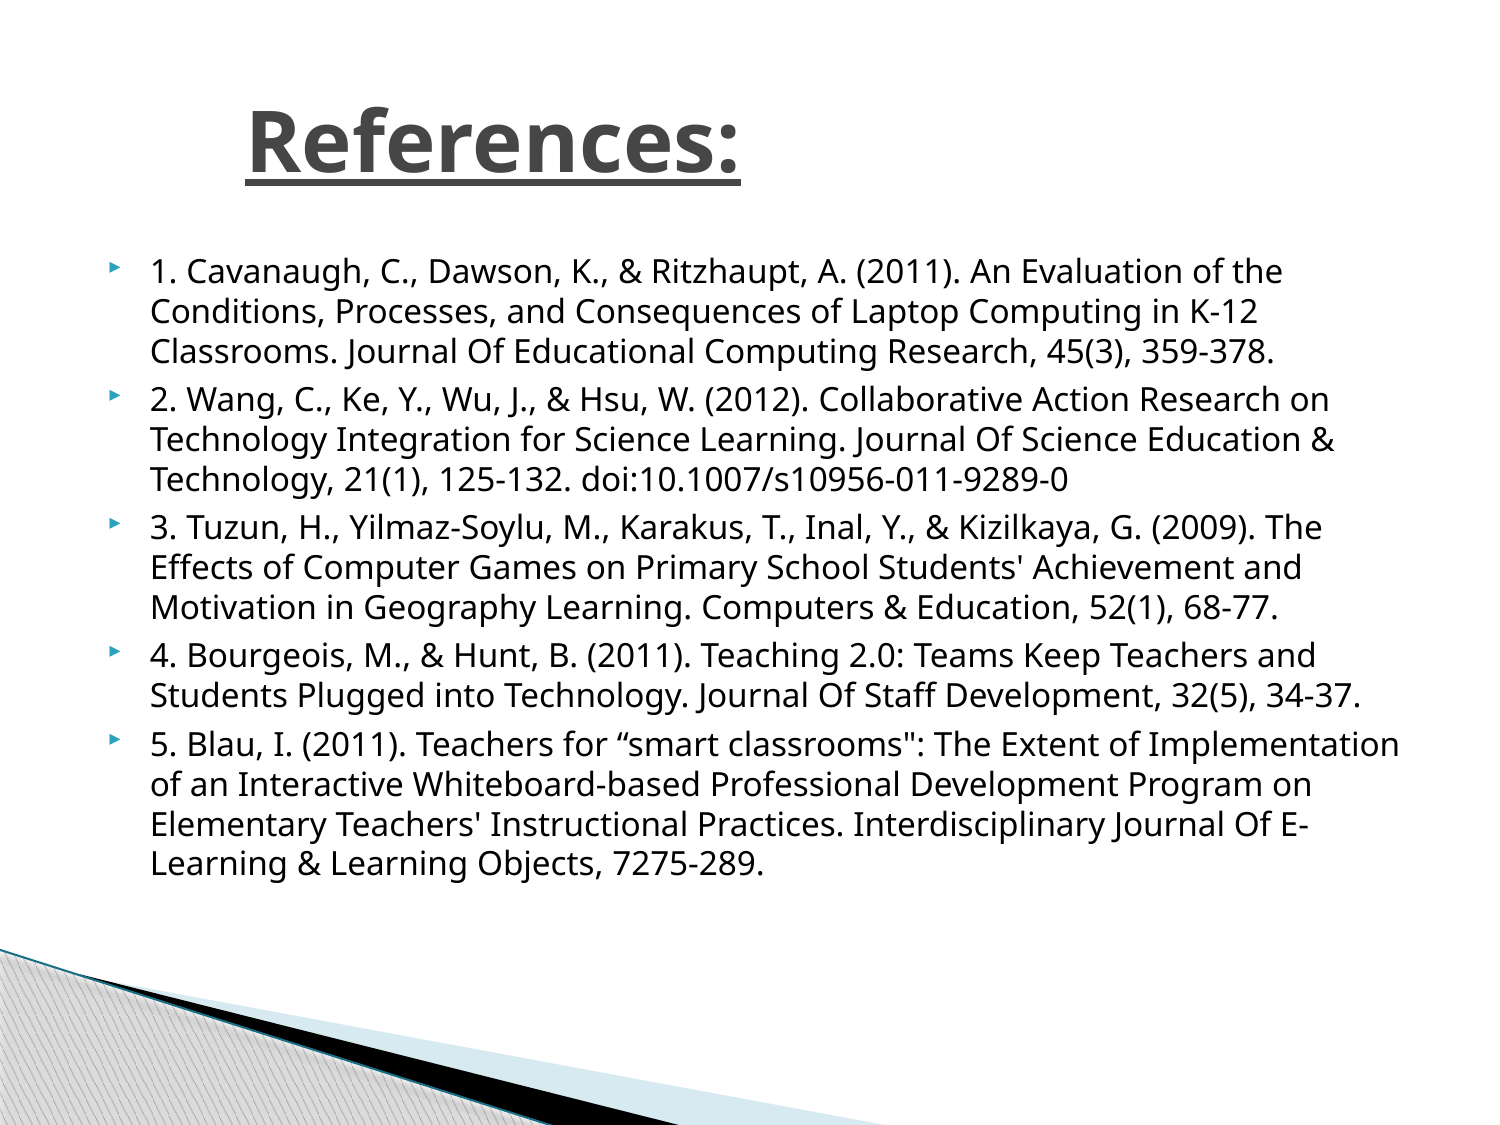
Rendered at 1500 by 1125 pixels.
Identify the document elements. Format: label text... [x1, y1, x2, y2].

list 1. Cavanaugh, C., Dawson, K., & Ritzhaupt, A. (2011). An Evaluation of the Conditions, Processes, and Consequences of Laptop Computing in K-12 Classrooms. Journal Of Educational Computing Research, 45(3), 359-378. 2. Wang, C., Ke, Y., Wu, J., & Hsu, W. (2012). Collaborative Action Research on Technology Integration for Science Learning. Journal Of Science Education & Technology, 21(1), 125-132. doi:10.1007/s10956-011-9289-0 3. Tuzun, H., Yilmaz-Soylu, M., Karakus, T., Inal, Y., & Kizilkaya, G. (2009). The Effects of Computer Games on Primary School Students' Achievement and Motivation in Geography Learning. Computers & Education, 52(1), 68-77. 4. Bourgeois, M., & Hunt, B. (2011). Teaching 2.0: Teams Keep Teachers and Students Plugged into Technology. Journal Of Staff Development, 32(5), 34-37. 5. Blau, I. (2011). Teachers for “smart classrooms": The Extent of Implementation of an Interactive Whiteboard-based Professional Development Program on Elementary Teachers' Instructional Practices. Interdisciplinary Journal Of E-Learning & Learning Objects, 7275-289. [75, 243, 1425, 986]
title References: [75, 45, 1425, 233]
